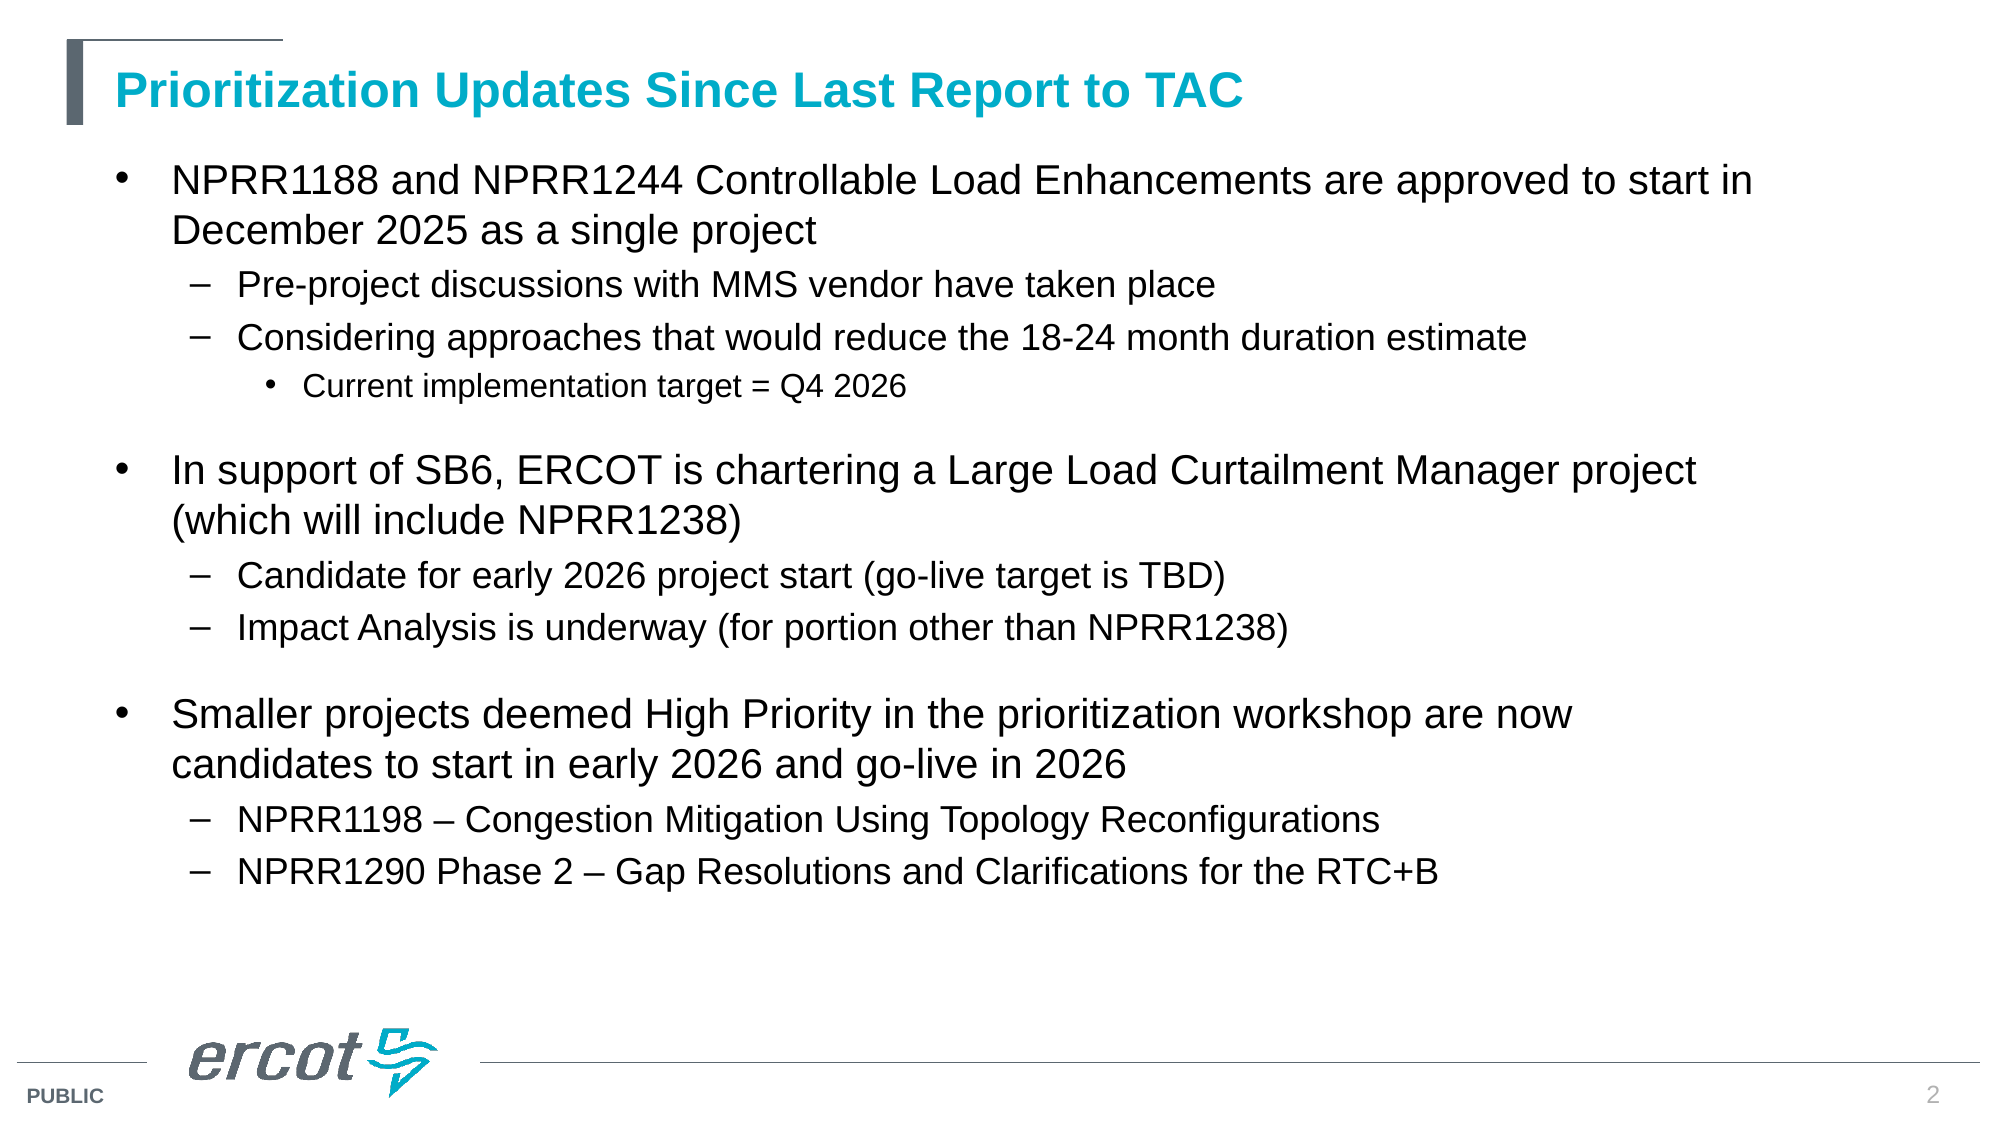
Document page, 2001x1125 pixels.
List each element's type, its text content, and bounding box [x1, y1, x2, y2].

slide_number 2 [1883, 1076, 1984, 1112]
list NPRR1188 and NPRR1244 Controllable Load Enhancements are approved to start in December 2025 as a single project Pre-project discussions with MMS vendor have taken place Considering approaches that would reduce the 18-24 month duration estimate Current implementation target = Q4 2026 In support of SB6, ERCOT is chartering a Large Load Curtailment Manager project (which will include NPRR1238) Candidate for early 2026 project start (go-live target is TBD) Impact Analysis is underway (for portion other than NPRR1238) Smaller projects deemed High Priority in the prioritization workshop are now candidates to start in early 2026 and go-live in 2026 NPRR1198 – Congestion Mitigation Using Topology Reconfigurations NPRR1290 Phase 2 – Gap Resolutions and Clarifications for the RTC+B [99, 144, 1775, 981]
picture [183, 1024, 442, 1100]
title Prioritization Updates Since Last Report to TAC [99, 50, 1650, 136]
